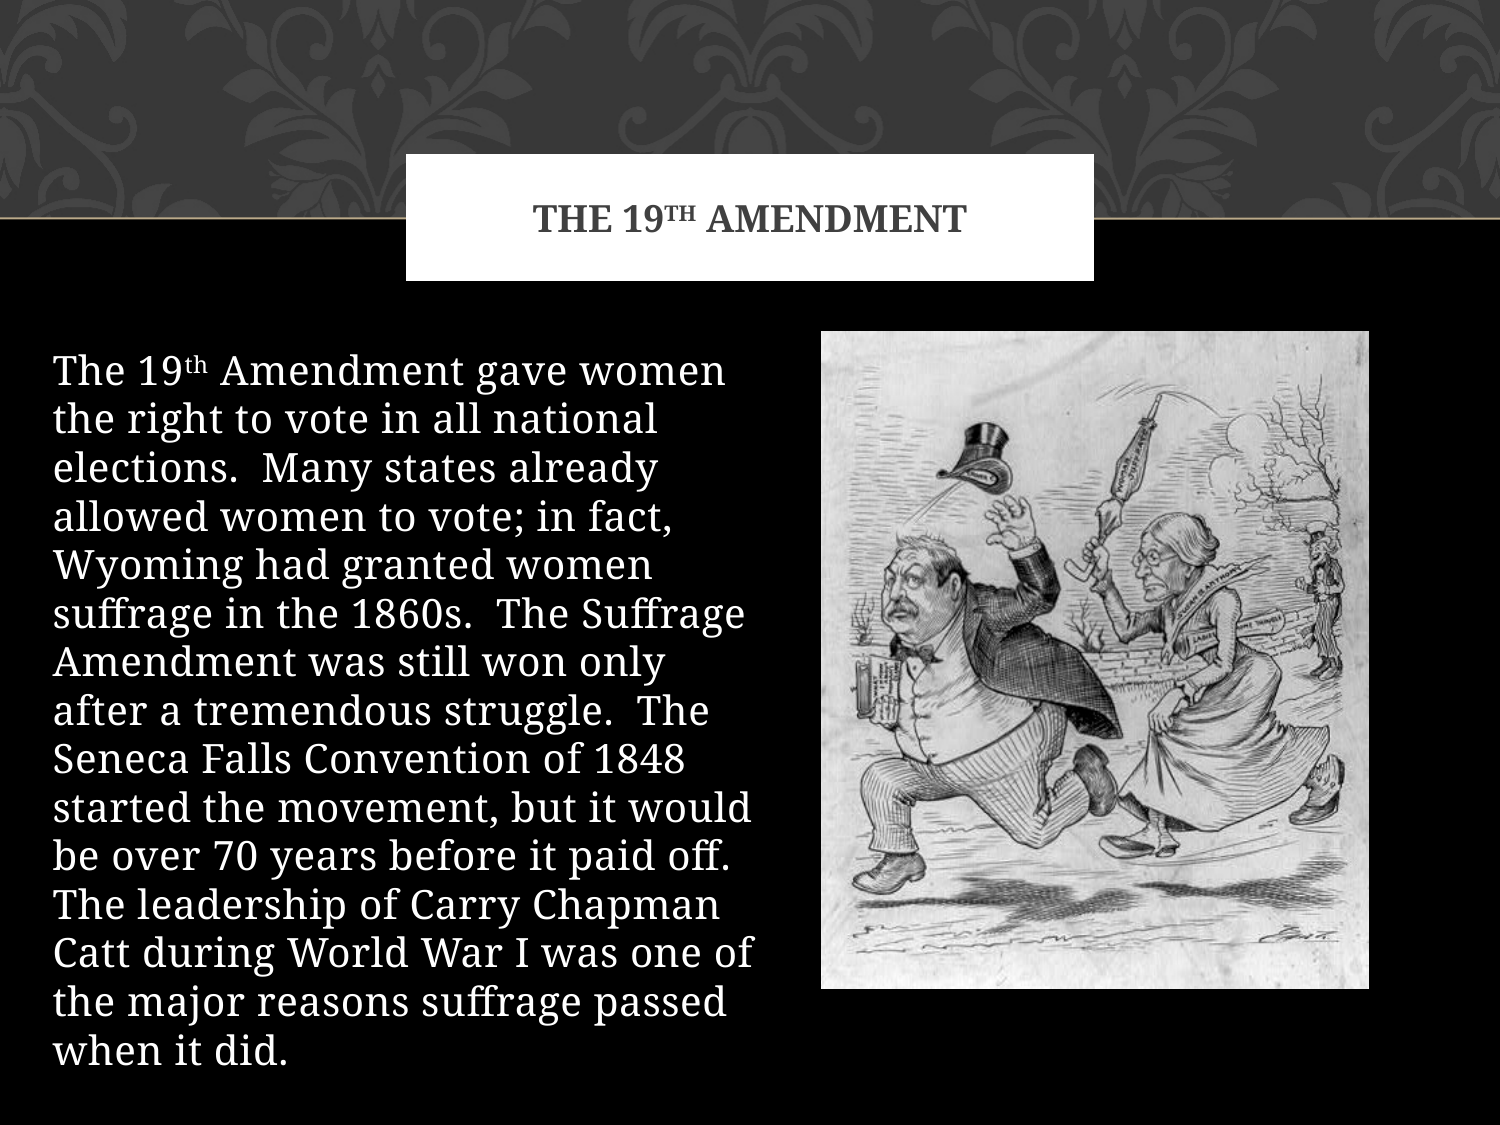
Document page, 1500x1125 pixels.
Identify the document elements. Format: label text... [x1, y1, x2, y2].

list The 19th Amendment gave women the right to vote in all national elections. Many states already allowed women to vote; in fact, Wyoming had granted women suffrage in the 1860s. The Suffrage Amendment was still won only after a tremendous struggle. The Seneca Falls Convention of 1848 started the movement, but it would be over 70 years before it paid off. The leadership of Carry Chapman Catt during World War I was one of the major reasons suffrage passed when it did. [37, 337, 788, 1088]
title The 19th Amendment [406, 154, 1094, 281]
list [821, 331, 1369, 989]
